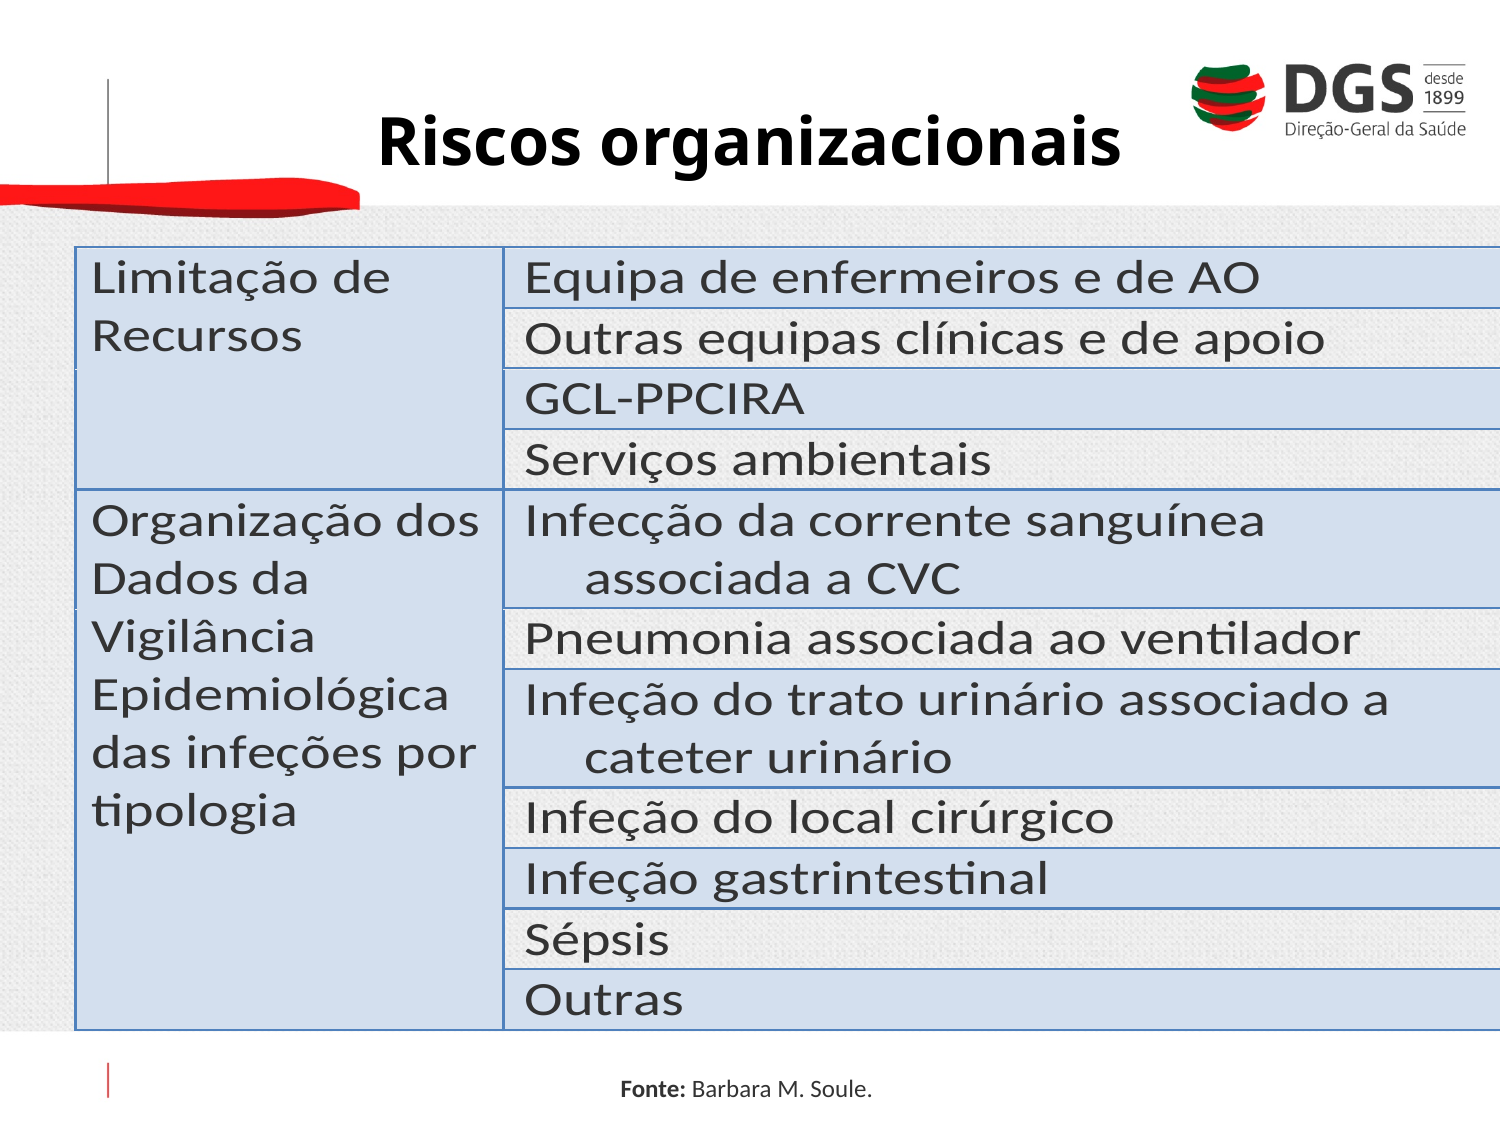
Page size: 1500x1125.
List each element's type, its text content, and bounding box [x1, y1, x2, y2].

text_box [73, 245, 1500, 1121]
picture [0, 0, 1500, 1125]
title Riscos organizacionais [74, 44, 1426, 233]
